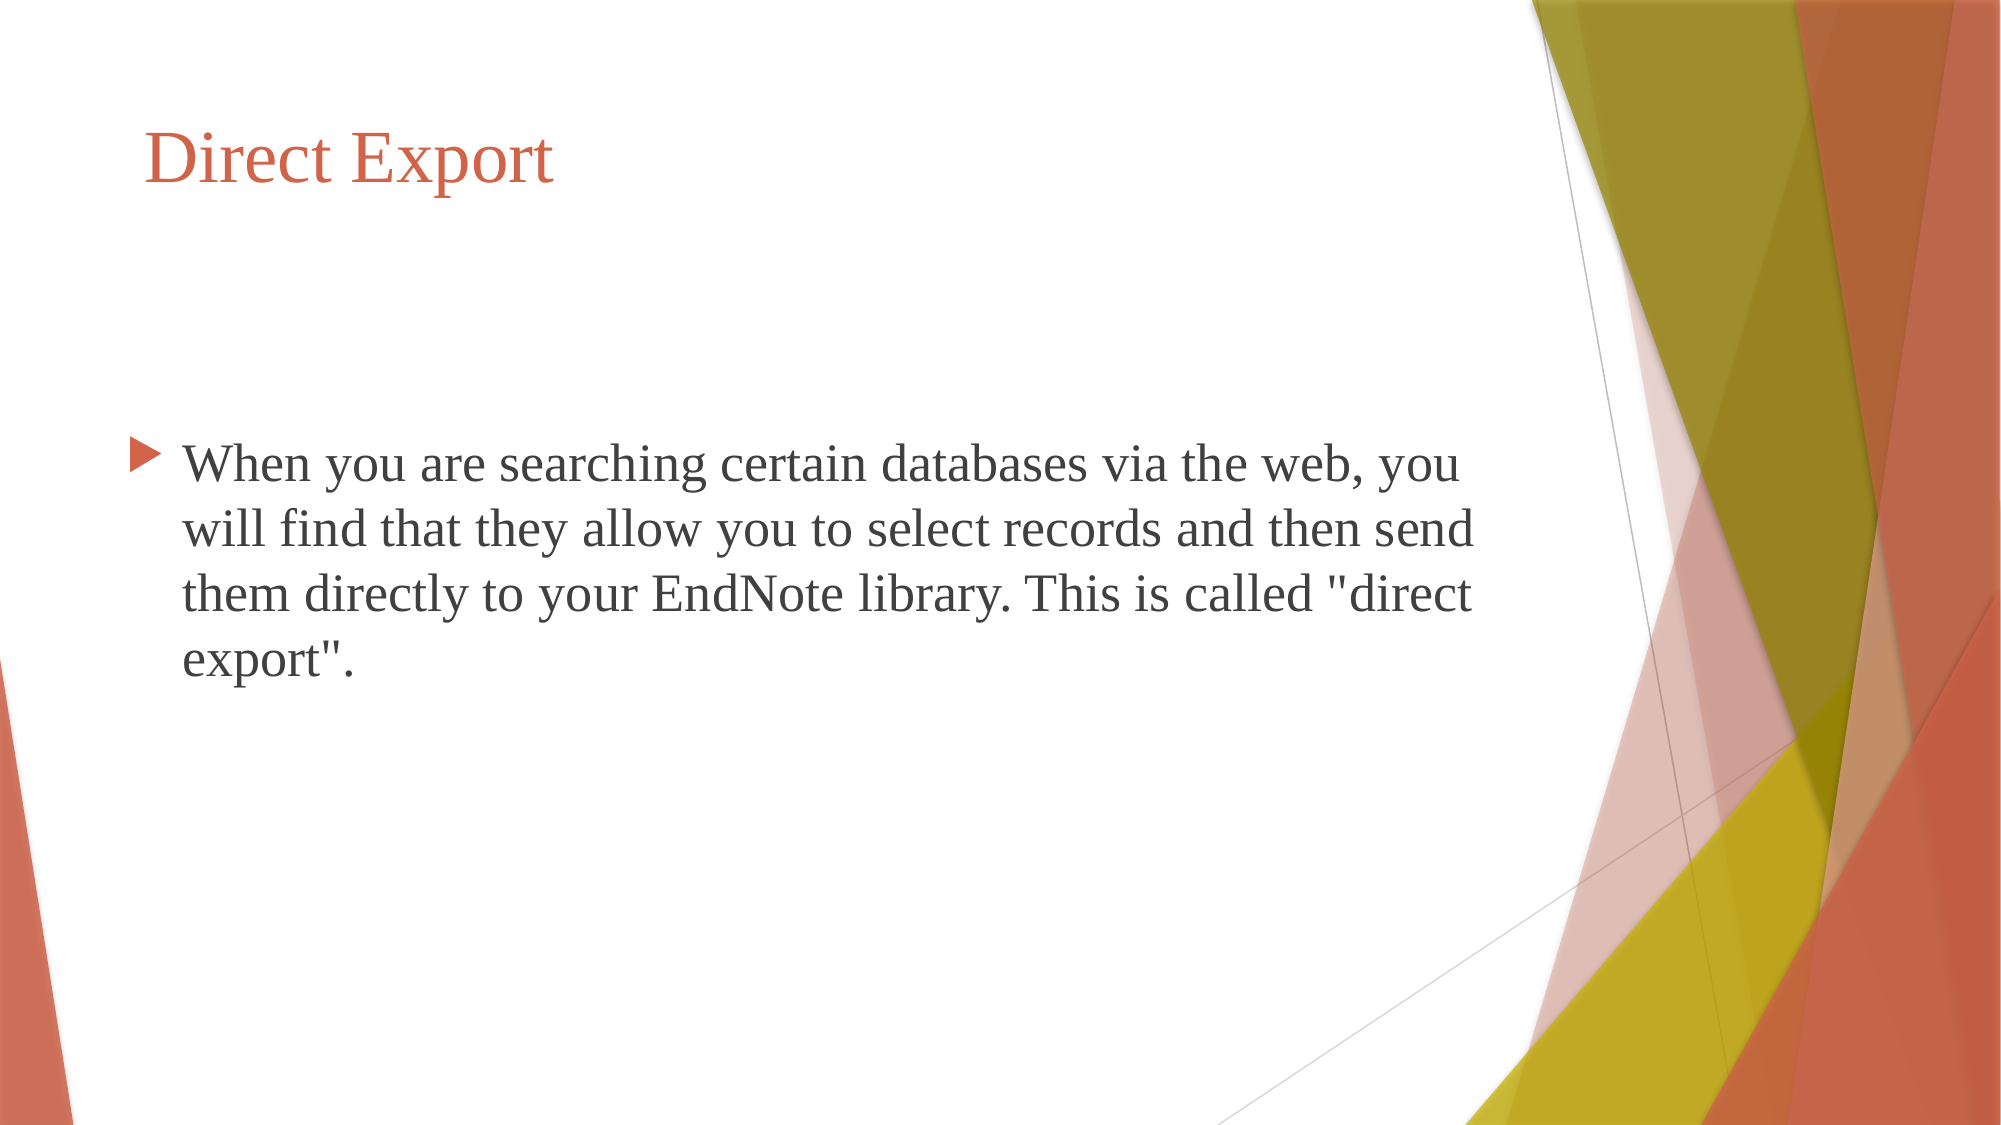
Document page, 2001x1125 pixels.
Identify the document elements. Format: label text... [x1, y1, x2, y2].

title Direct Export [111, 99, 1522, 317]
list When you are searching certain databases via the web, you will find that they allow you to select records and then send them directly to your EndNote library. This is called "direct export". [111, 354, 1522, 992]
